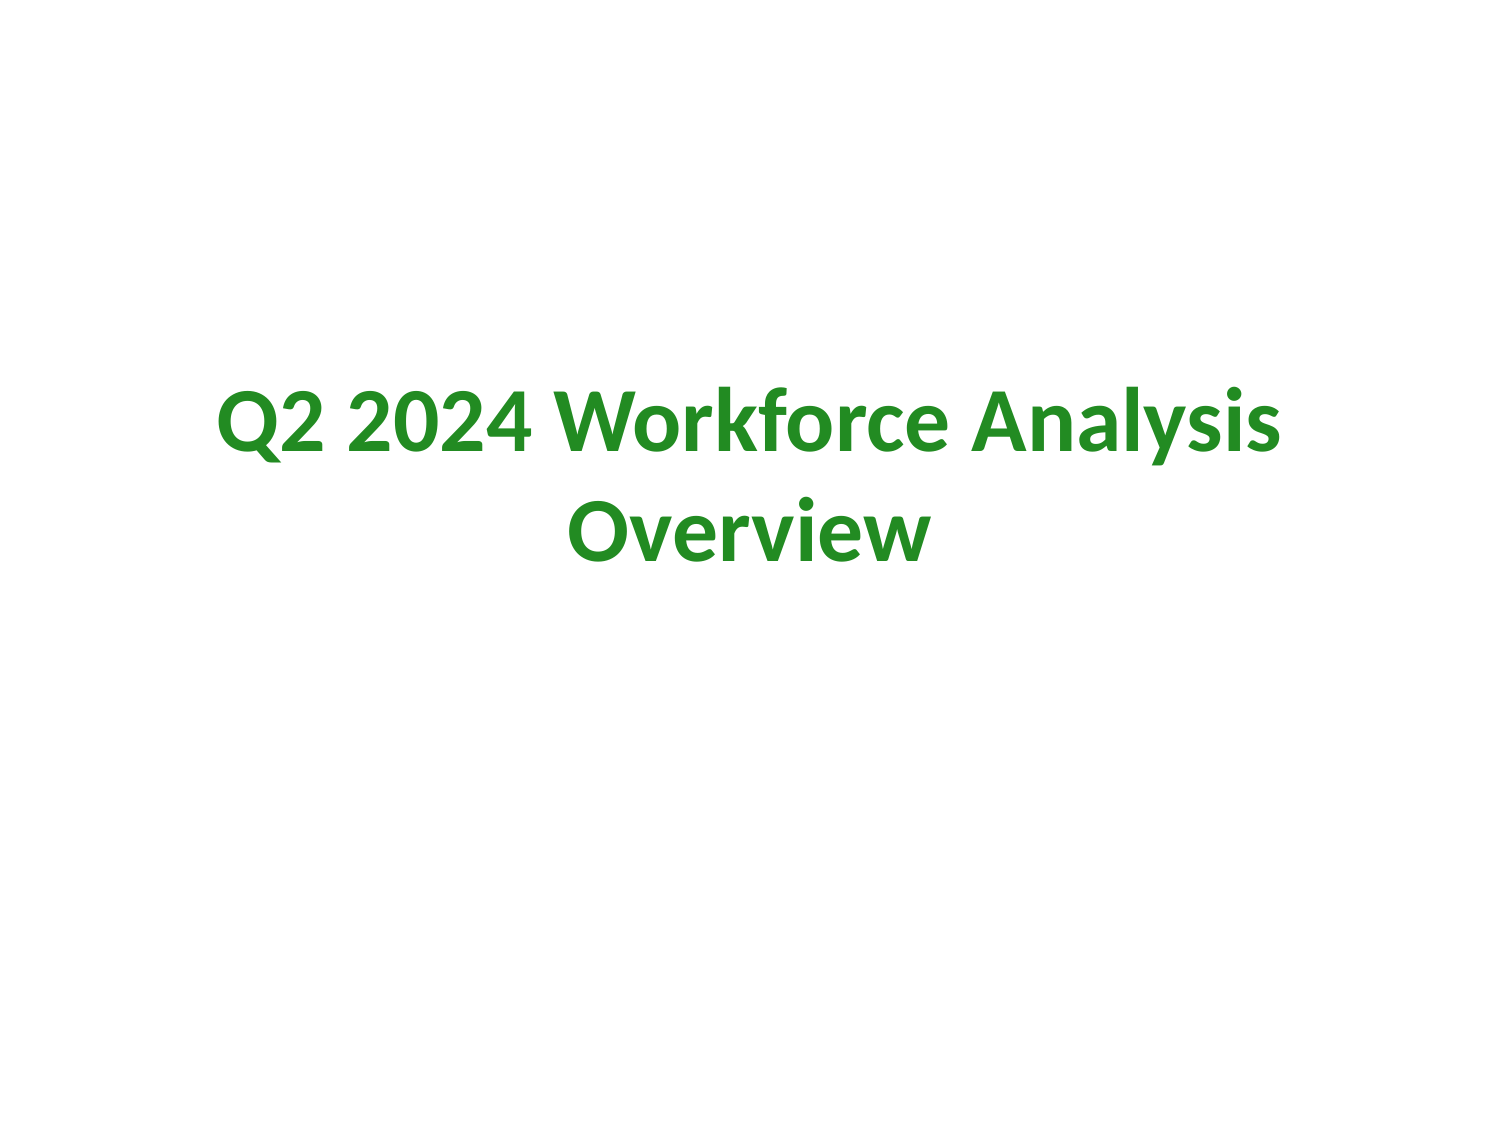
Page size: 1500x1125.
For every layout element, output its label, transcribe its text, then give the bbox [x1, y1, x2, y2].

title Q2 2024 Workforce Analysis Overview [112, 349, 1388, 591]
